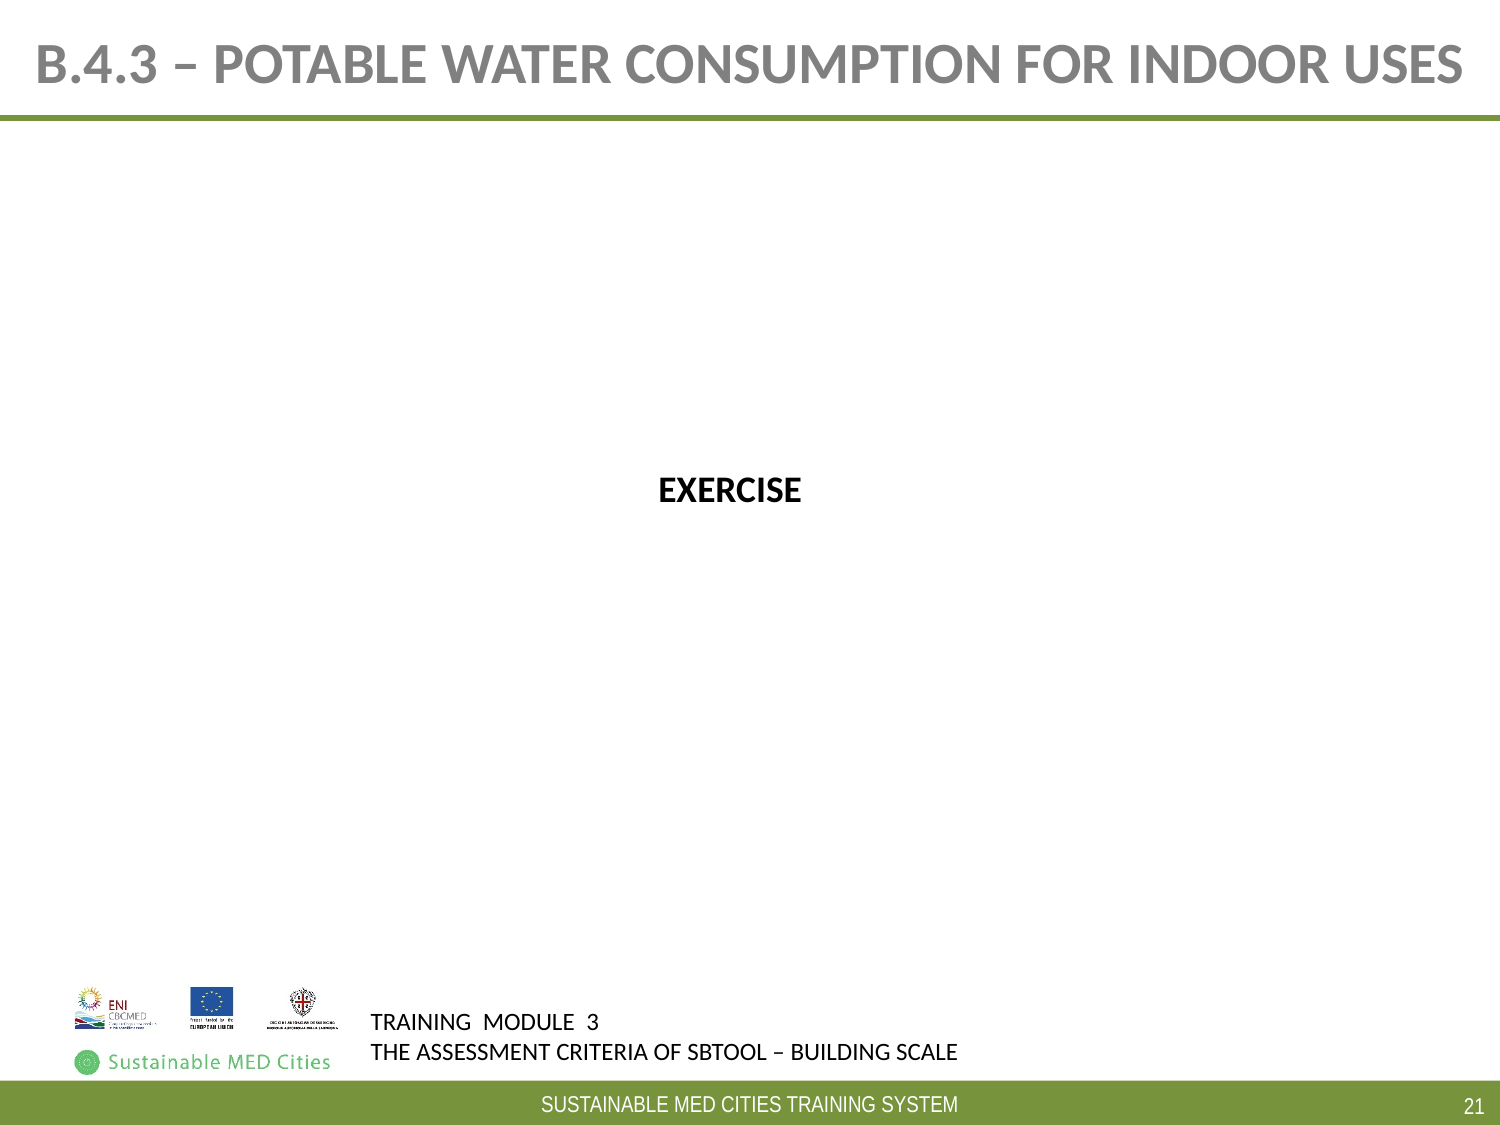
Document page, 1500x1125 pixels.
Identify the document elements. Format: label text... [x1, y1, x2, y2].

slide_number 21 [1149, 1086, 1500, 1125]
list EXERCISE [43, 262, 1425, 944]
picture [62, 978, 356, 1080]
title B.4.3 – POTABLE WATER CONSUMPTION FOR INDOOR USES [0, 0, 1500, 121]
